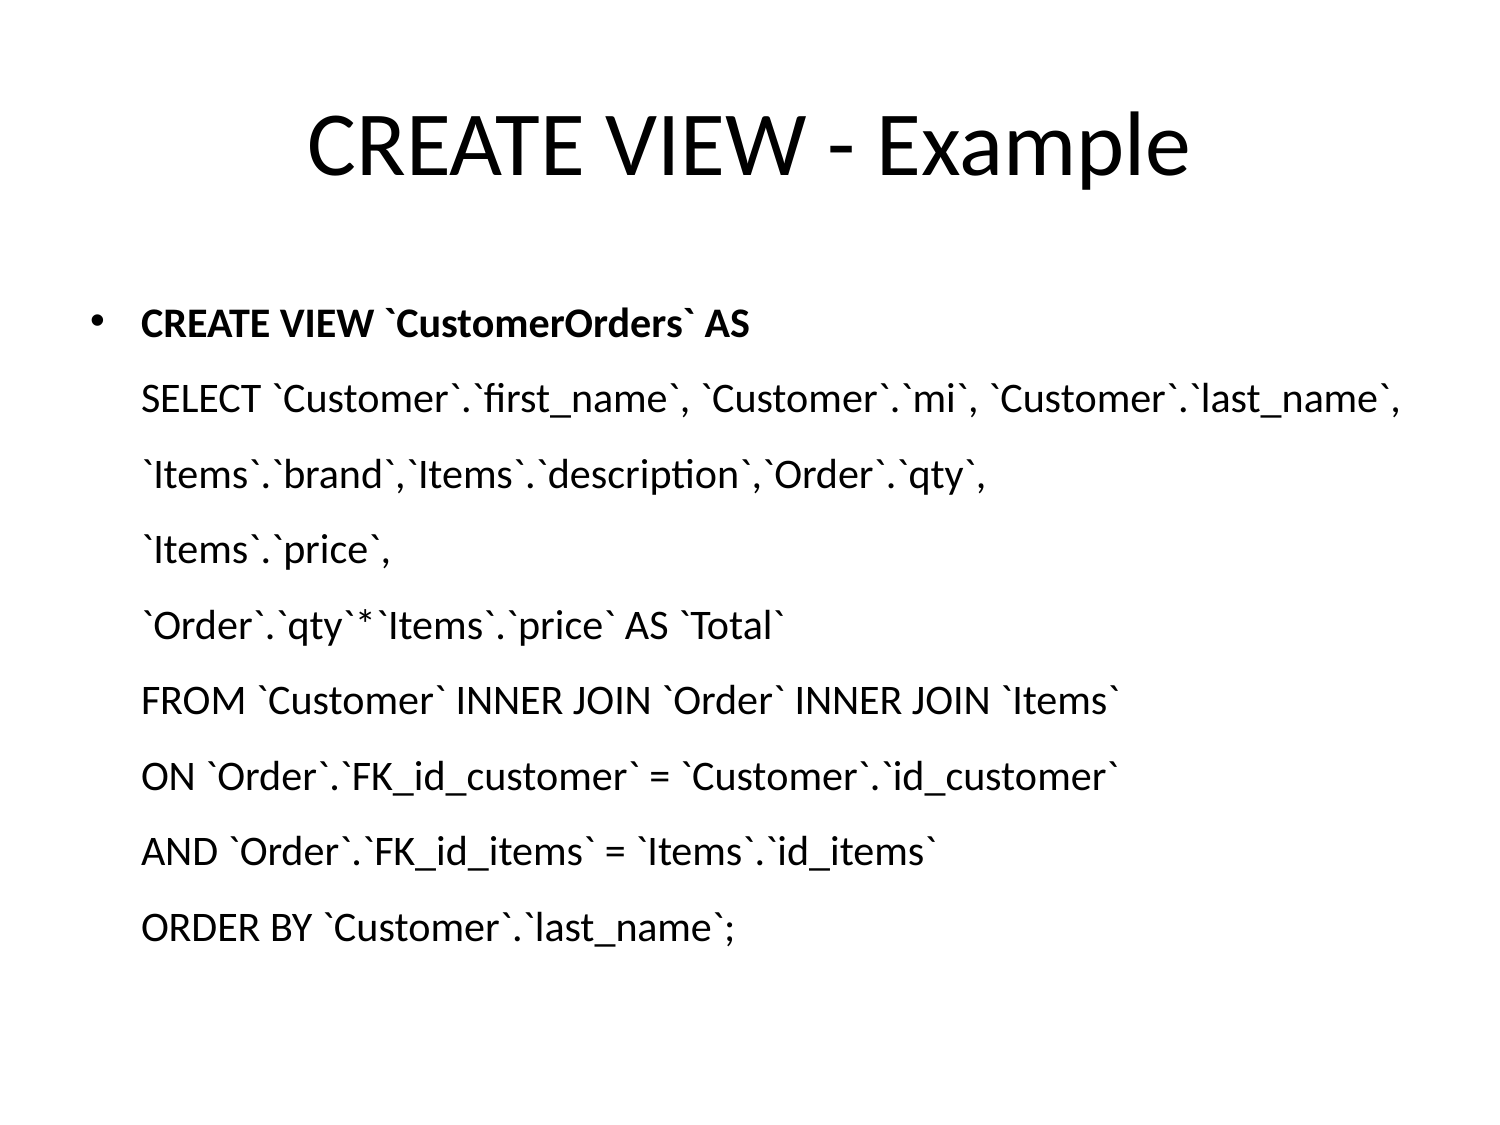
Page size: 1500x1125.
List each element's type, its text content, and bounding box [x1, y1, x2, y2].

list CREATE VIEW `CustomerOrders` AS SELECT `Customer`.`first_name`, `Customer`.`mi`, `Customer`.`last_name`, `Items`.`brand`,`Items`.`description`,`Order`.`qty`, `Items`.`price`, `Order`.`qty`*`Items`.`price` AS `Total` FROM `Customer` INNER JOIN `Order` INNER JOIN `Items` ON `Order`.`FK_id_customer` = `Customer`.`id_customer` AND `Order`.`FK_id_items` = `Items`.`id_items` ORDER BY `Customer`.`last_name`; [75, 262, 1425, 1005]
title CREATE VIEW - Example [75, 45, 1425, 233]
